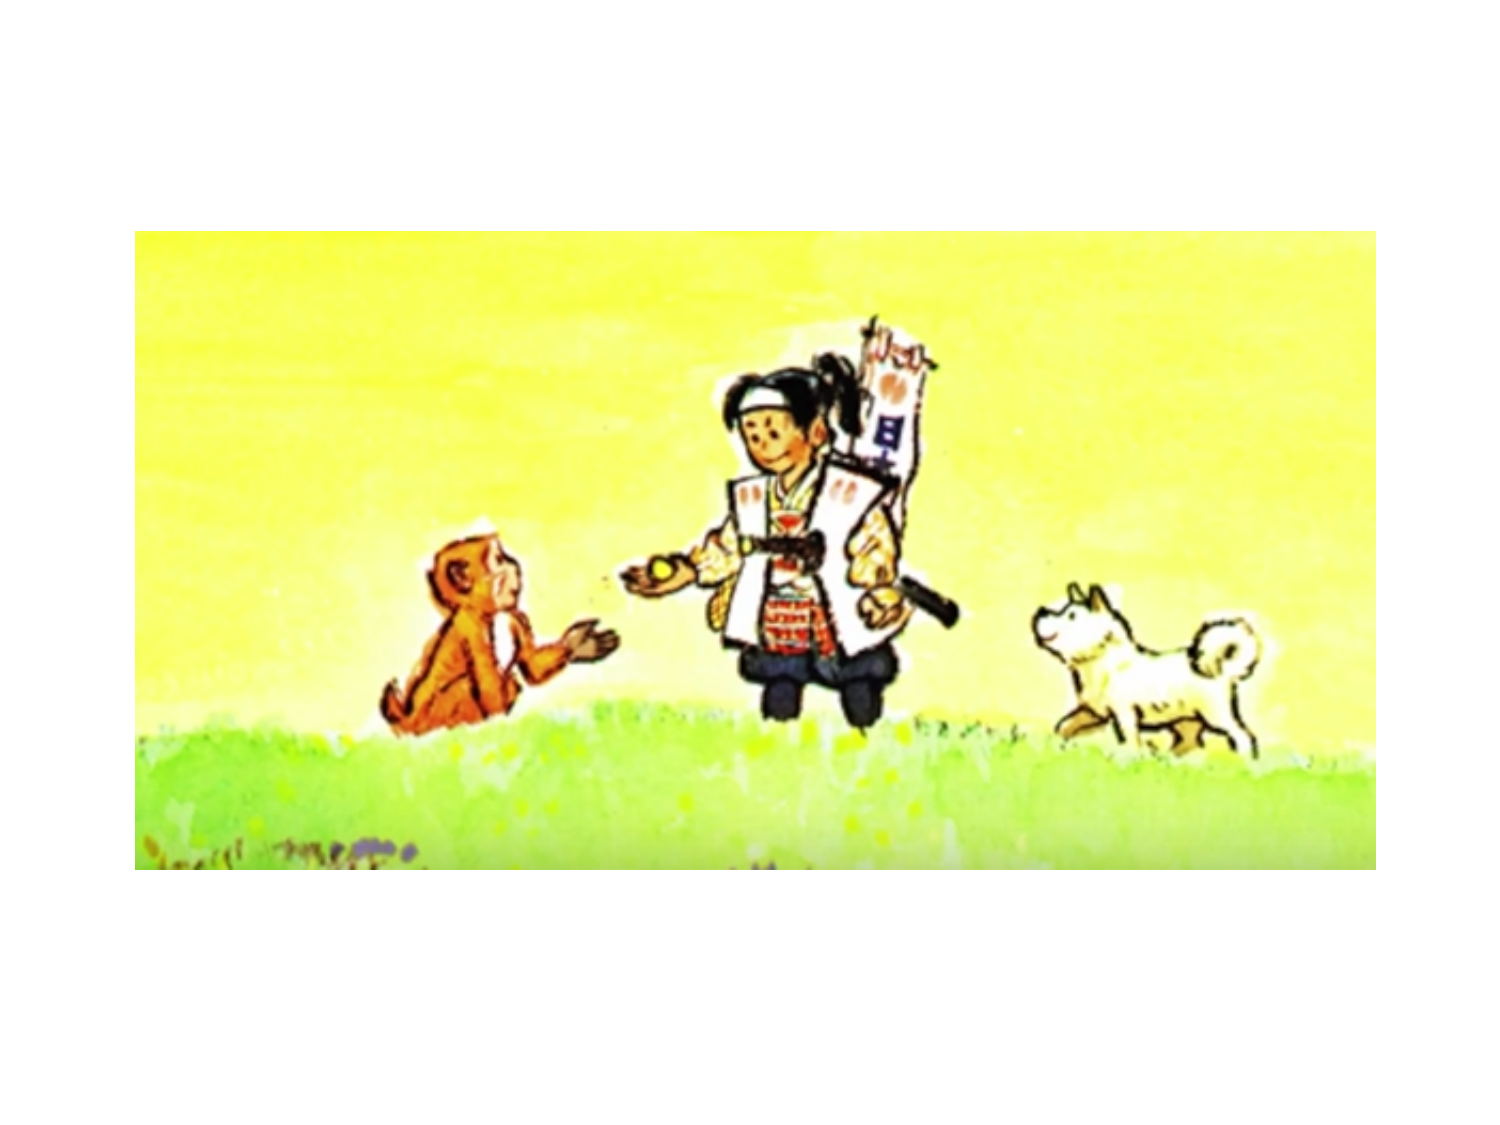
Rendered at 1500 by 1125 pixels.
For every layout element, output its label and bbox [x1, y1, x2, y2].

list [135, 231, 1376, 870]
